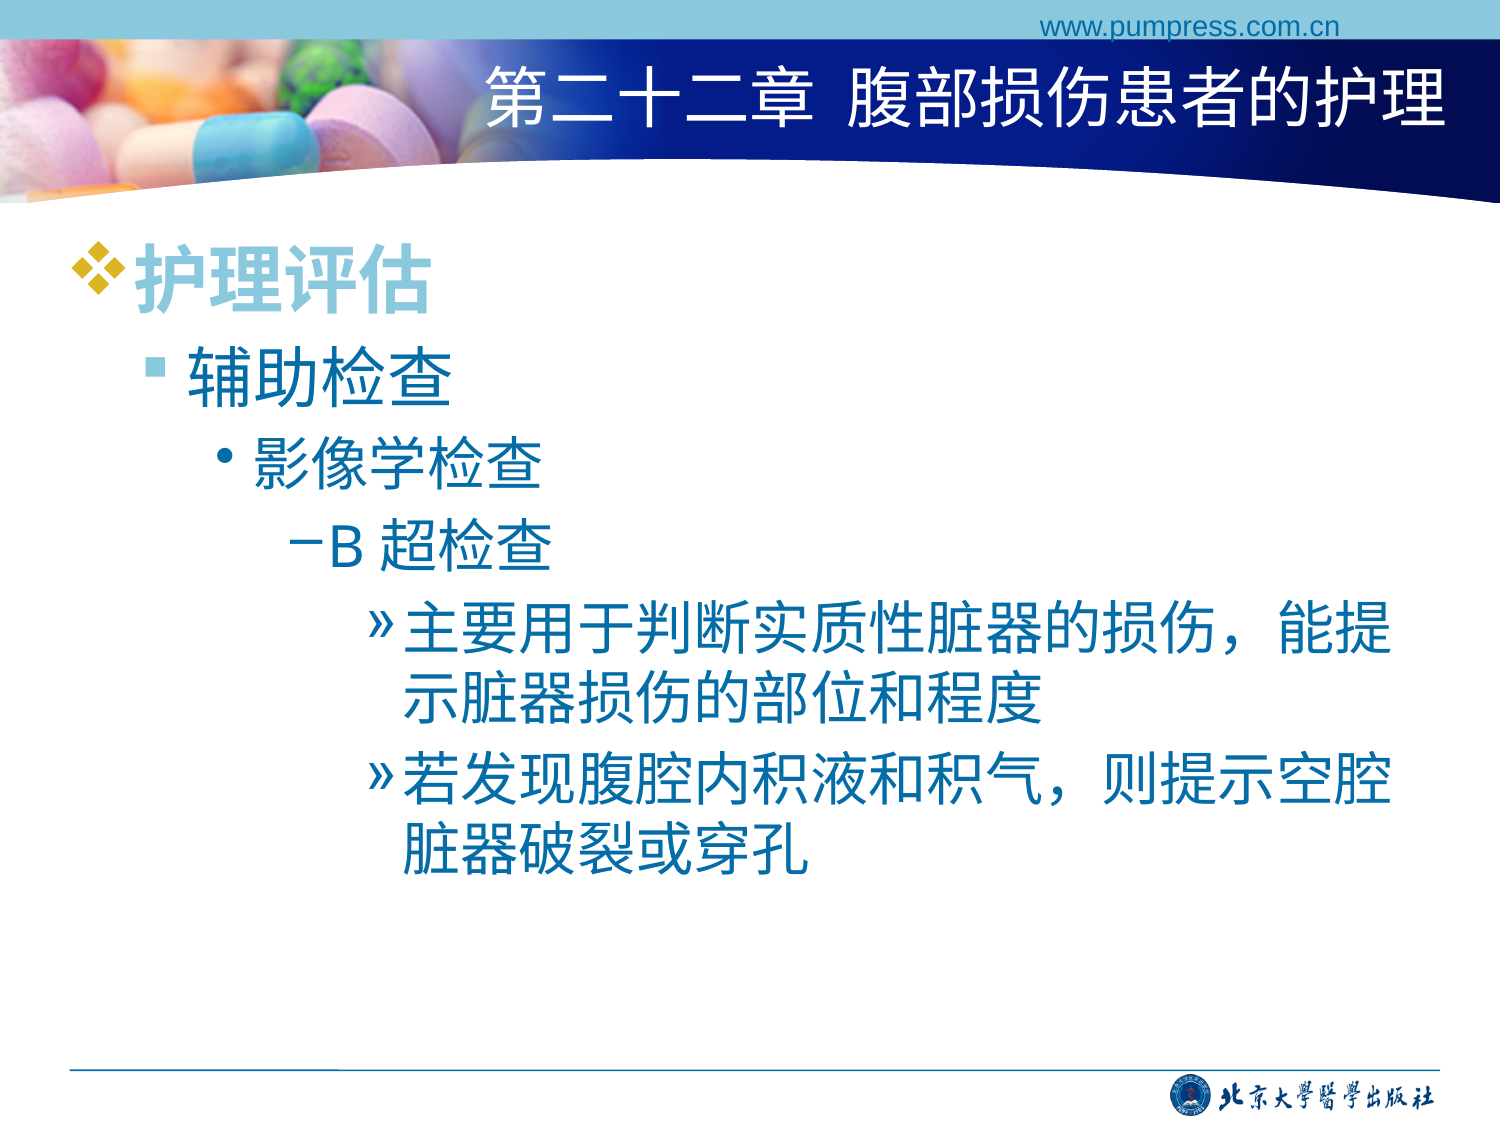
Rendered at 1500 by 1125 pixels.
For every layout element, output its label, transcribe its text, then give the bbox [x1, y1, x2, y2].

title 第二十二章 腹部损伤患者的护理 [137, 49, 1463, 143]
slide_number www.pumpress.com.cn [1025, 0, 1463, 38]
picture [1170, 1074, 1436, 1118]
list 护理评估 辅助检查 影像学检查 B超检查 主要用于判断实质性脏器的损伤，能提示脏器损伤的部位和程度 若发现腹腔内积液和积气，则提示空腔脏器破裂或穿孔 [49, 224, 1463, 1026]
picture [0, 40, 1500, 203]
